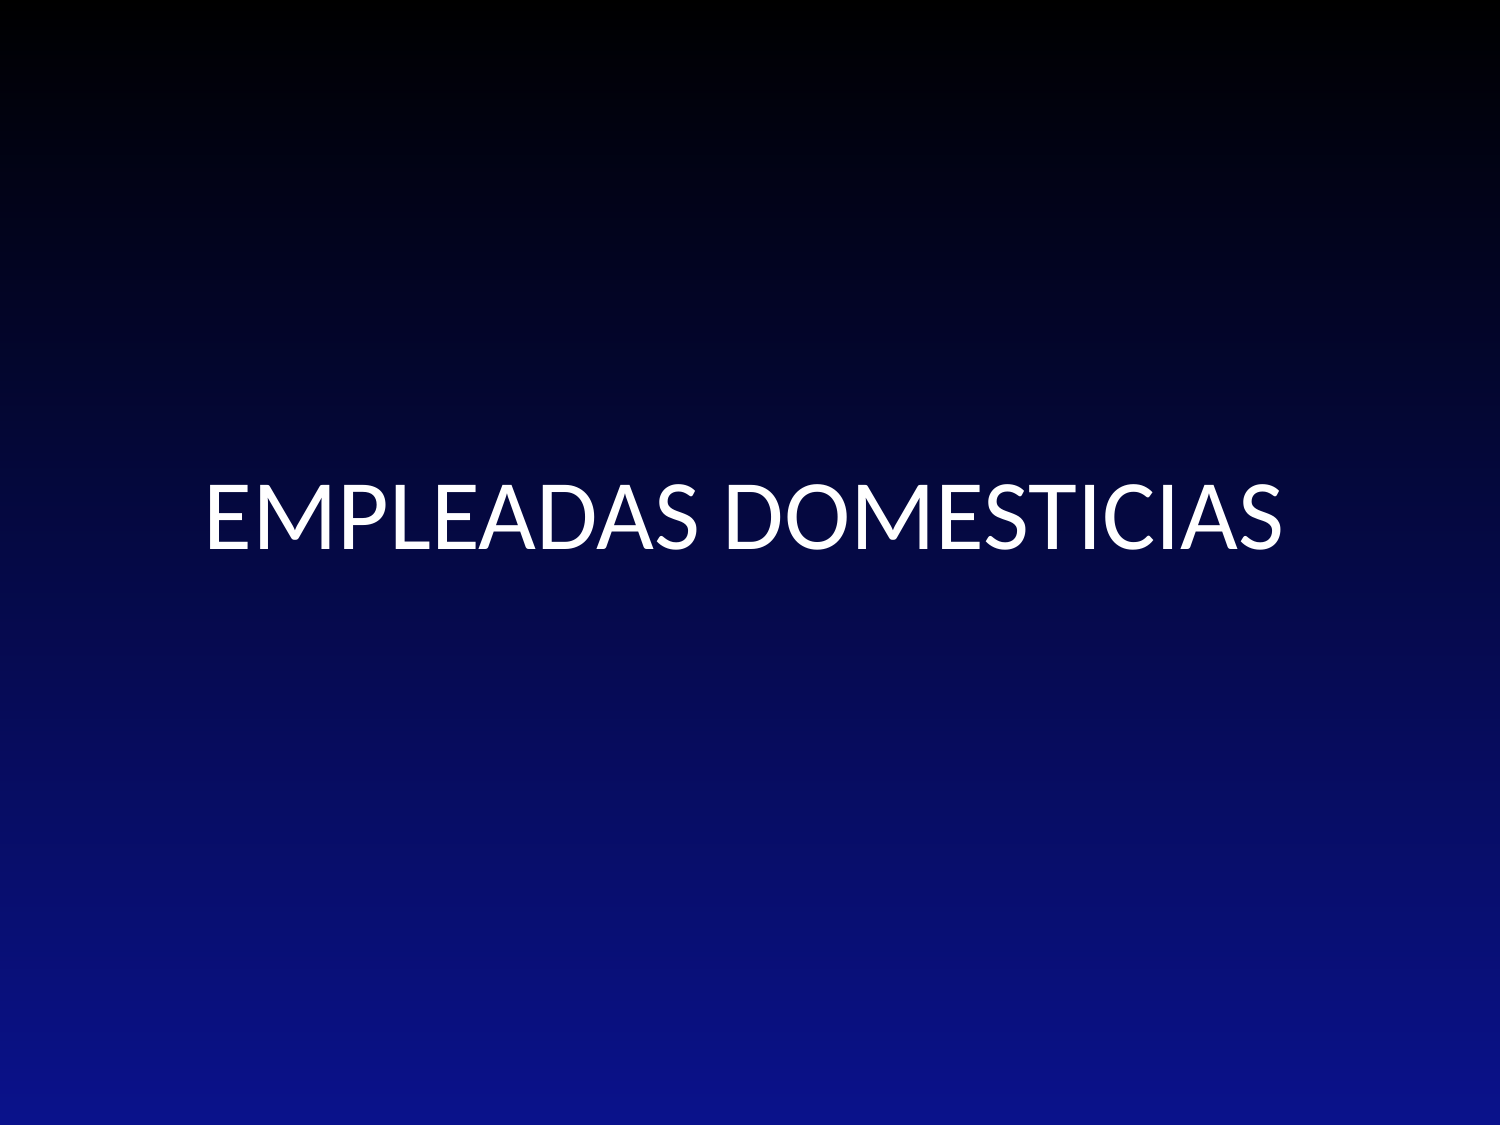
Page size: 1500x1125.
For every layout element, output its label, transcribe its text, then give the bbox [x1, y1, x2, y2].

title EMPLEADAS DOMESTICIAS [123, 196, 1388, 823]
